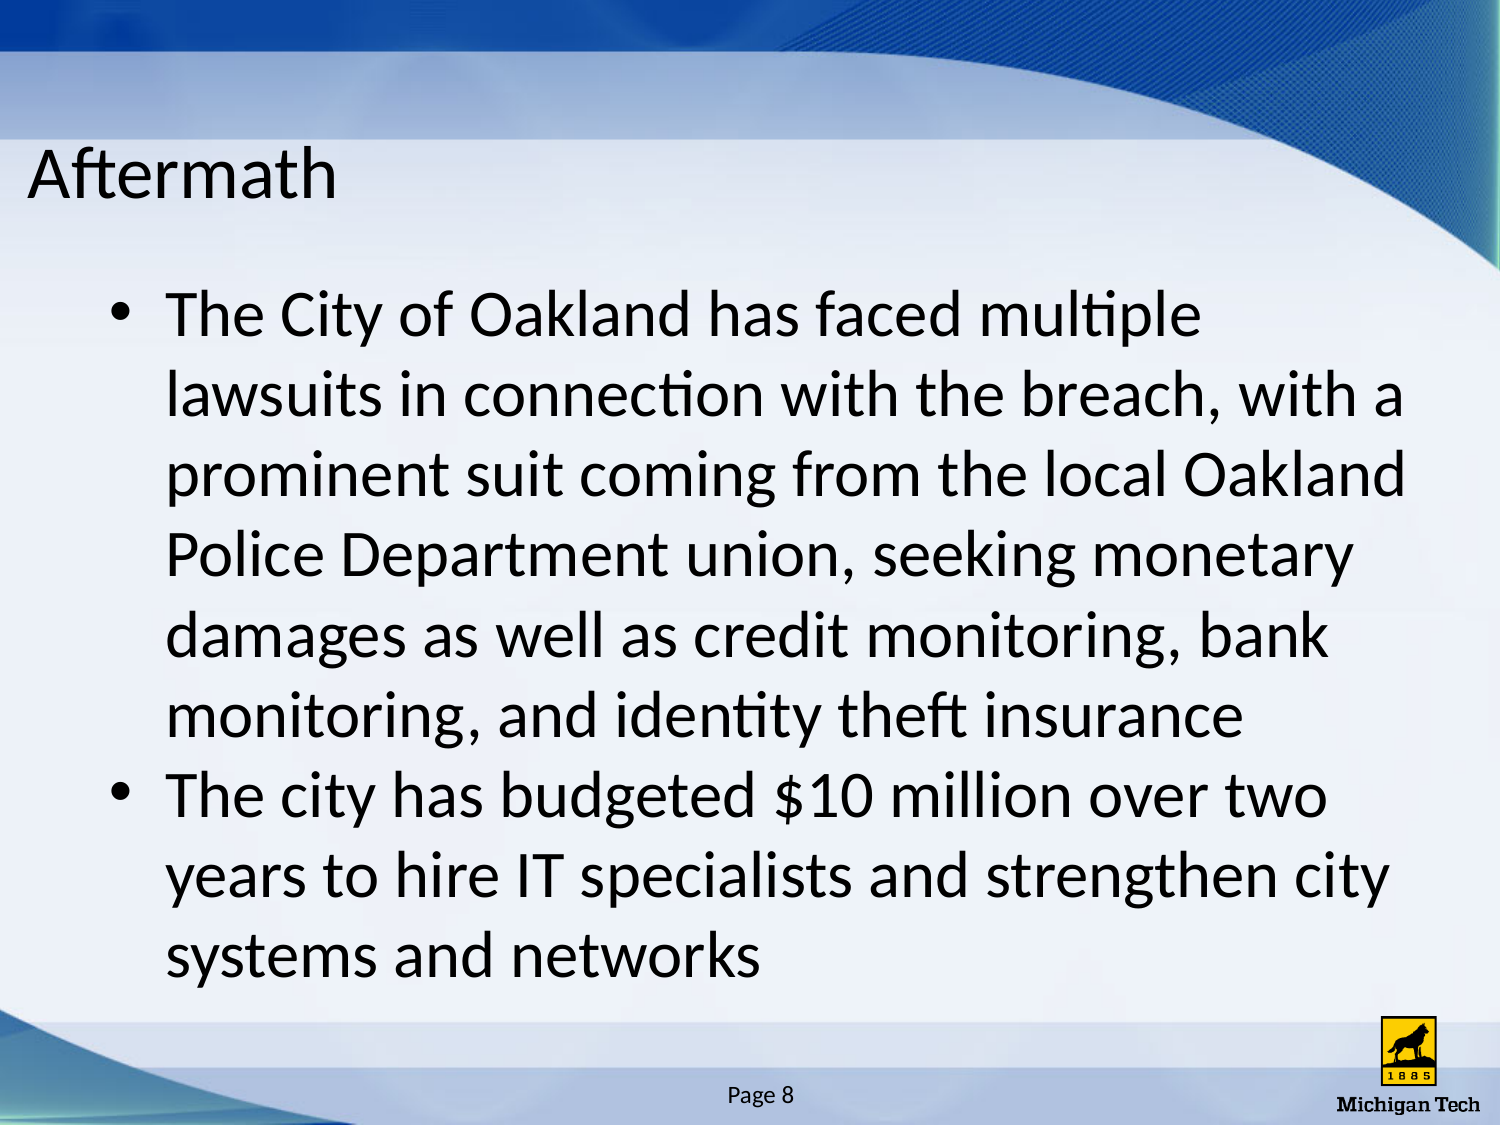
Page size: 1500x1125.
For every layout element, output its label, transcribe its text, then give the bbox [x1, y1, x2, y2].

title Aftermath [12, 75, 1263, 263]
list The City of Oakland has faced multiple lawsuits in connection with the breach, with a prominent suit coming from the local Oakland Police Department union, seeking monetary damages as well as credit monitoring, bank monitoring, and identity theft insurance The city has budgeted $10 million over two years to hire IT specialists and strengthen city systems and networks [75, 262, 1425, 1063]
picture [0, 0, 1500, 1125]
